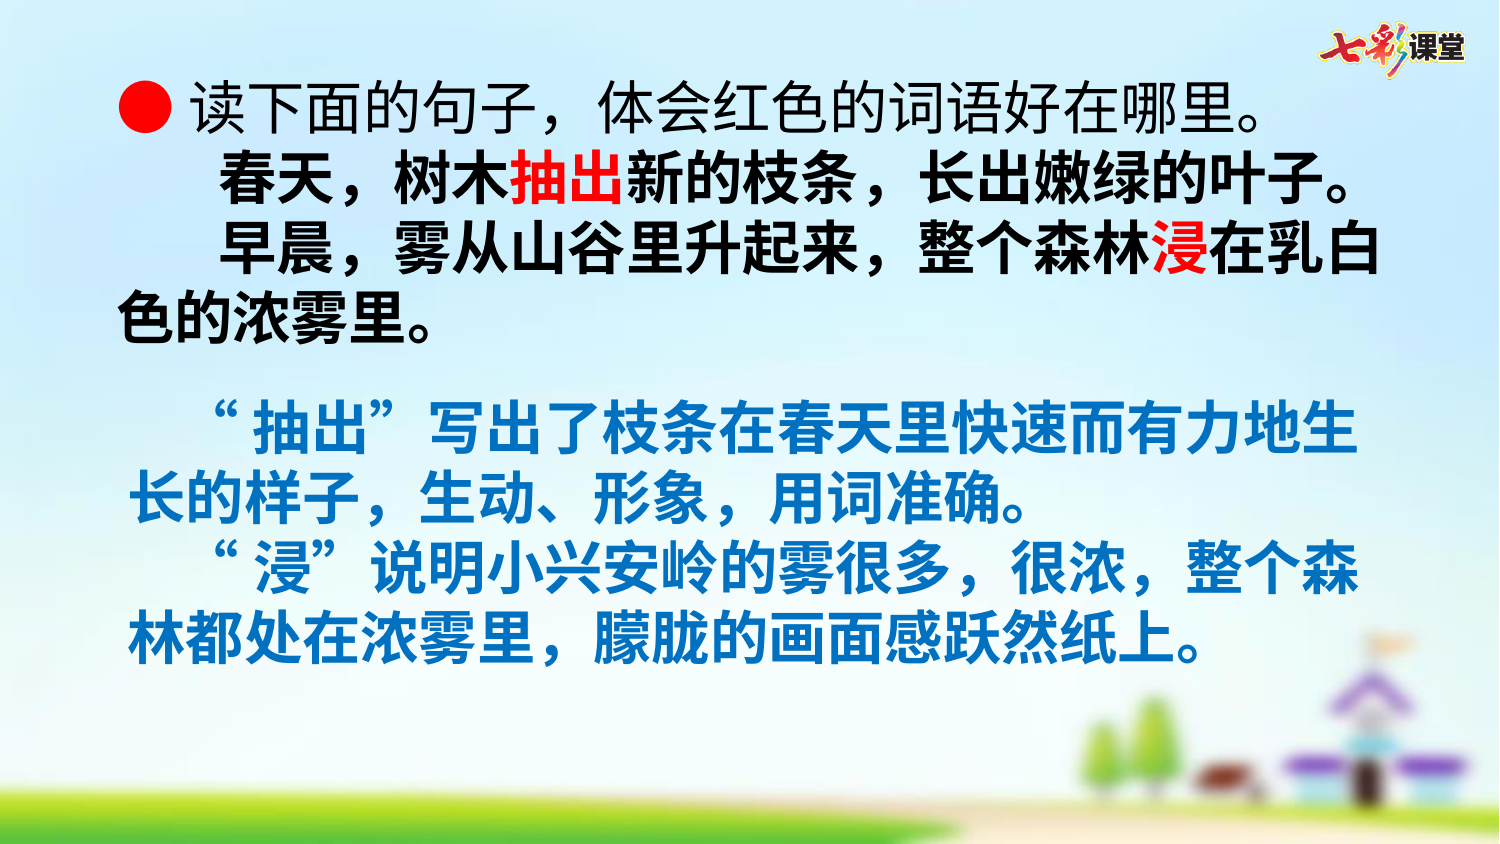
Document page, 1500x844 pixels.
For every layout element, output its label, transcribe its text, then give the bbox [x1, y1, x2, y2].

picture [0, 0, 1499, 844]
text_box ●读下面的句子，体会红色的词语好在哪里。 春天，树木抽出新的枝条，长出嫩绿的叶子。 早晨，雾从山谷里升起来，整个森林浸在乳白色的浓雾里。 [101, 63, 1454, 359]
text_box “抽出”写出了枝条在春天里快速而有力地生长的样子，生动、形象，用词准确。 “浸”说明小兴安岭的雾很多，很浓，整个森林都处在浓雾里，朦胧的画面感跃然纸上。 [113, 383, 1376, 679]
